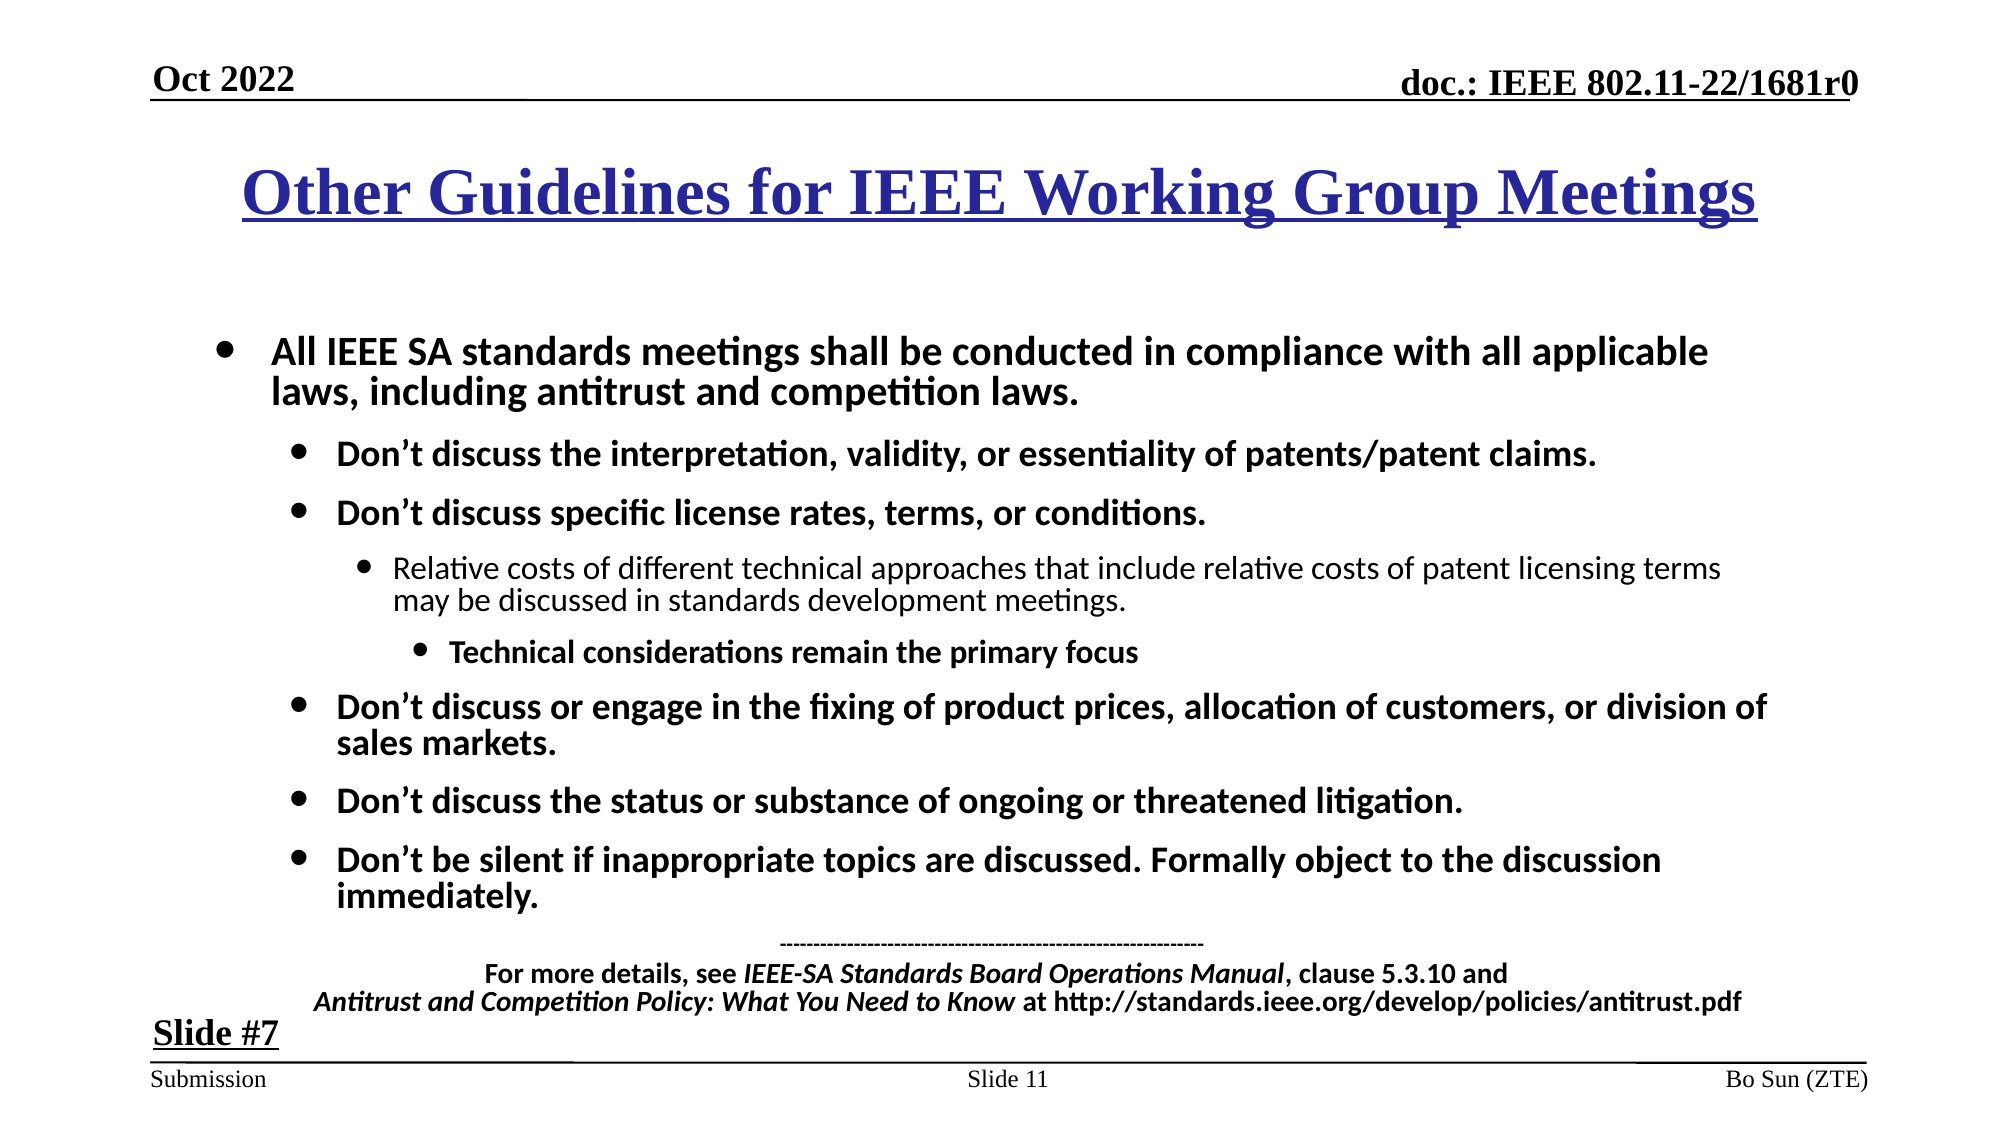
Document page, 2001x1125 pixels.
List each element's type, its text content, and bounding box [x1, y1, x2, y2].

slide_number Slide 11 [949, 1061, 1067, 1123]
text_box All IEEE SA standards meetings shall be conducted in compliance with all applicable laws, including antitrust and competition laws. Don’t discuss the interpretation, validity, or essentiality of patents/patent claims. Don’t discuss specific license rates, terms, or conditions. Relative costs of different technical approaches that include relative costs of patent licensing terms may be discussed in standards development meetings. Technical considerations remain the primary focus Don’t discuss or engage in the fixing of product prices, allocation of customers, or division of sales markets. Don’t discuss the status or substance of ongoing or threatened litigation. Don’t be silent if inappropriate topics are discussed. Formally object to the discussion immediately. --------------------------------------------------------------- For more details, see IEEE-SA Standards Board Operations Manual, clause 5.3.10 and Antitrust and Competition Policy: What You Need to Know at http://standards.ieee.org/develop/policies/antitrust.pdf [200, 300, 1800, 1050]
text_box Other Guidelines for IEEE Working Group Meetings [200, 100, 1800, 276]
footer Bo Sun (ZTE) [1171, 1061, 1869, 1093]
text_box Slide #7 [138, 1000, 295, 1061]
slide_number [152, 54, 563, 100]
